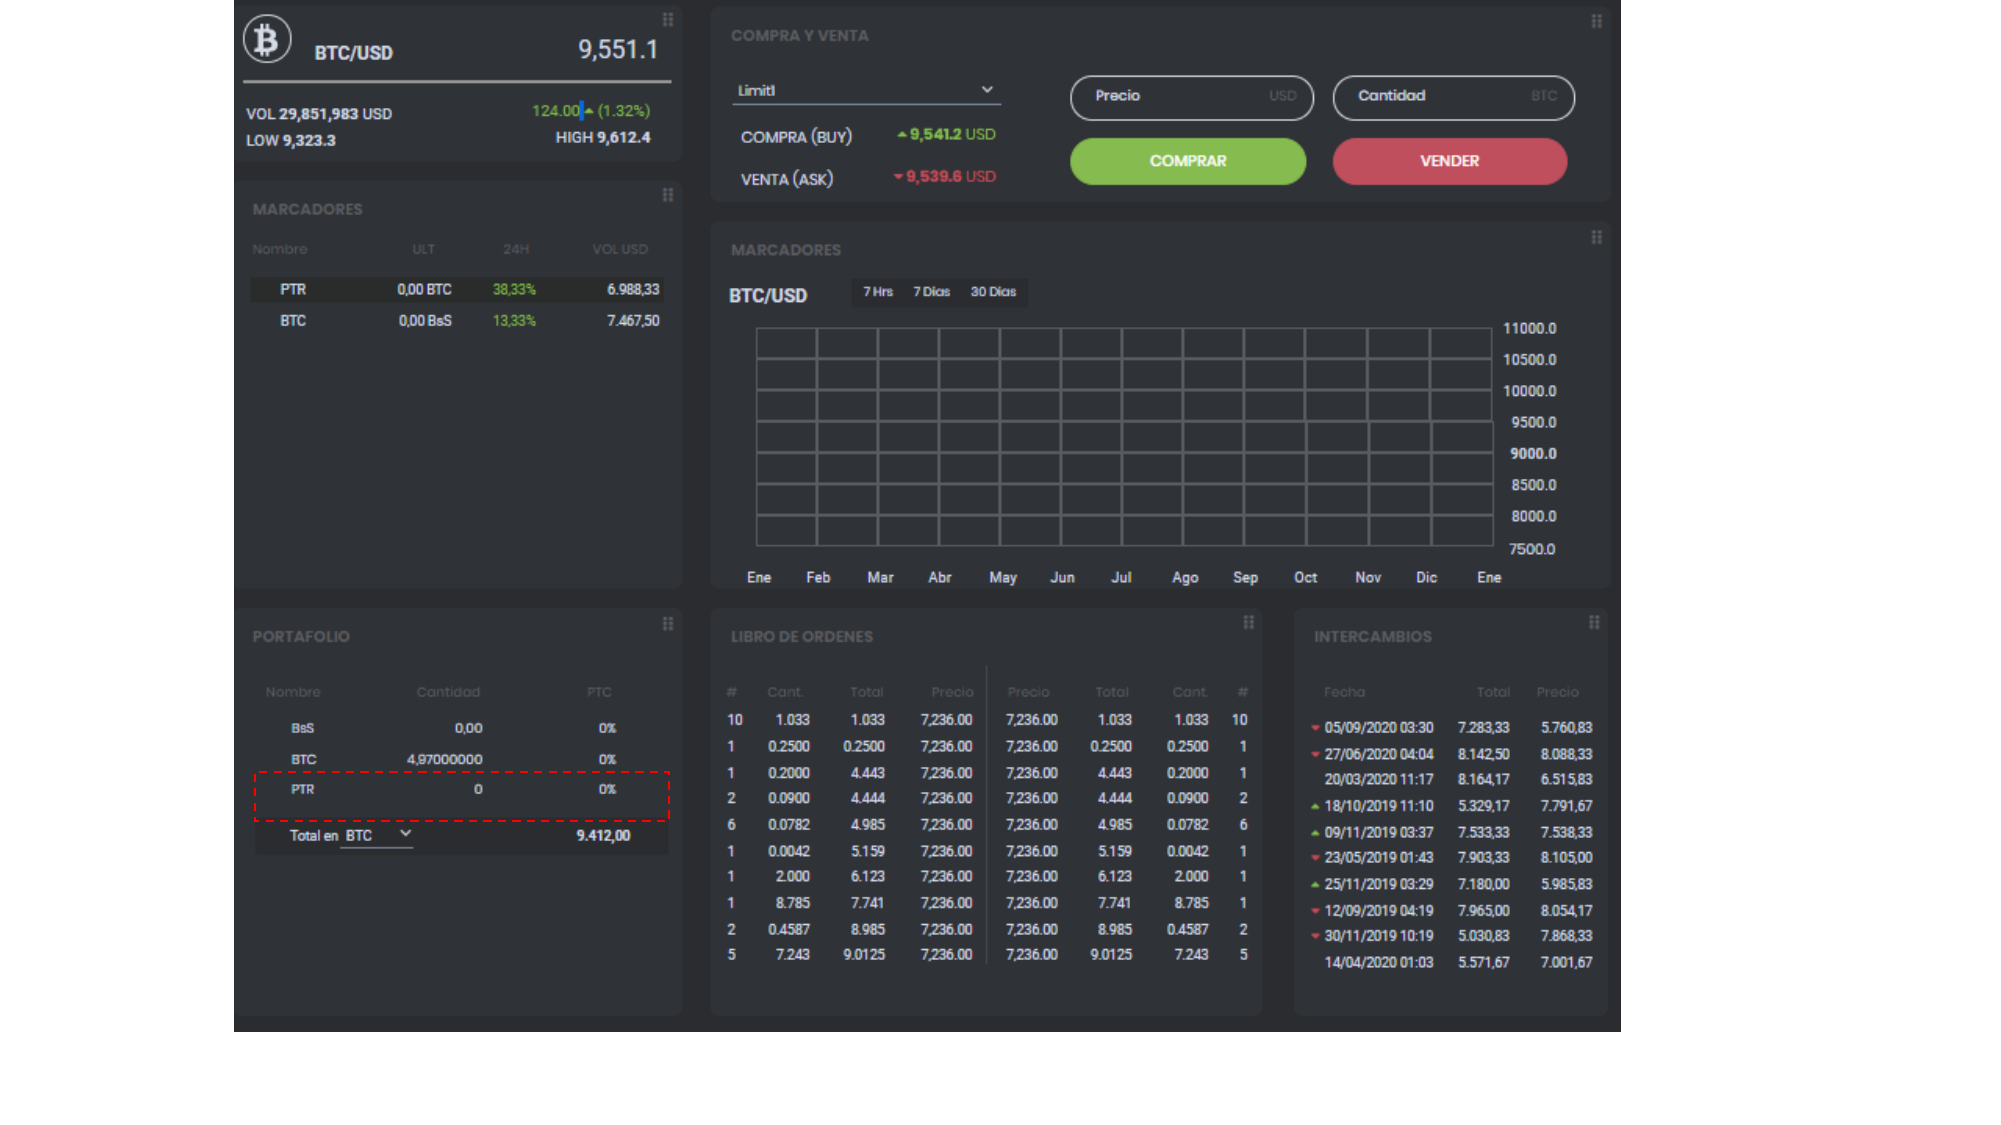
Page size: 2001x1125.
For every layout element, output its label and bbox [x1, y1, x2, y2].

picture [234, 0, 1621, 1032]
